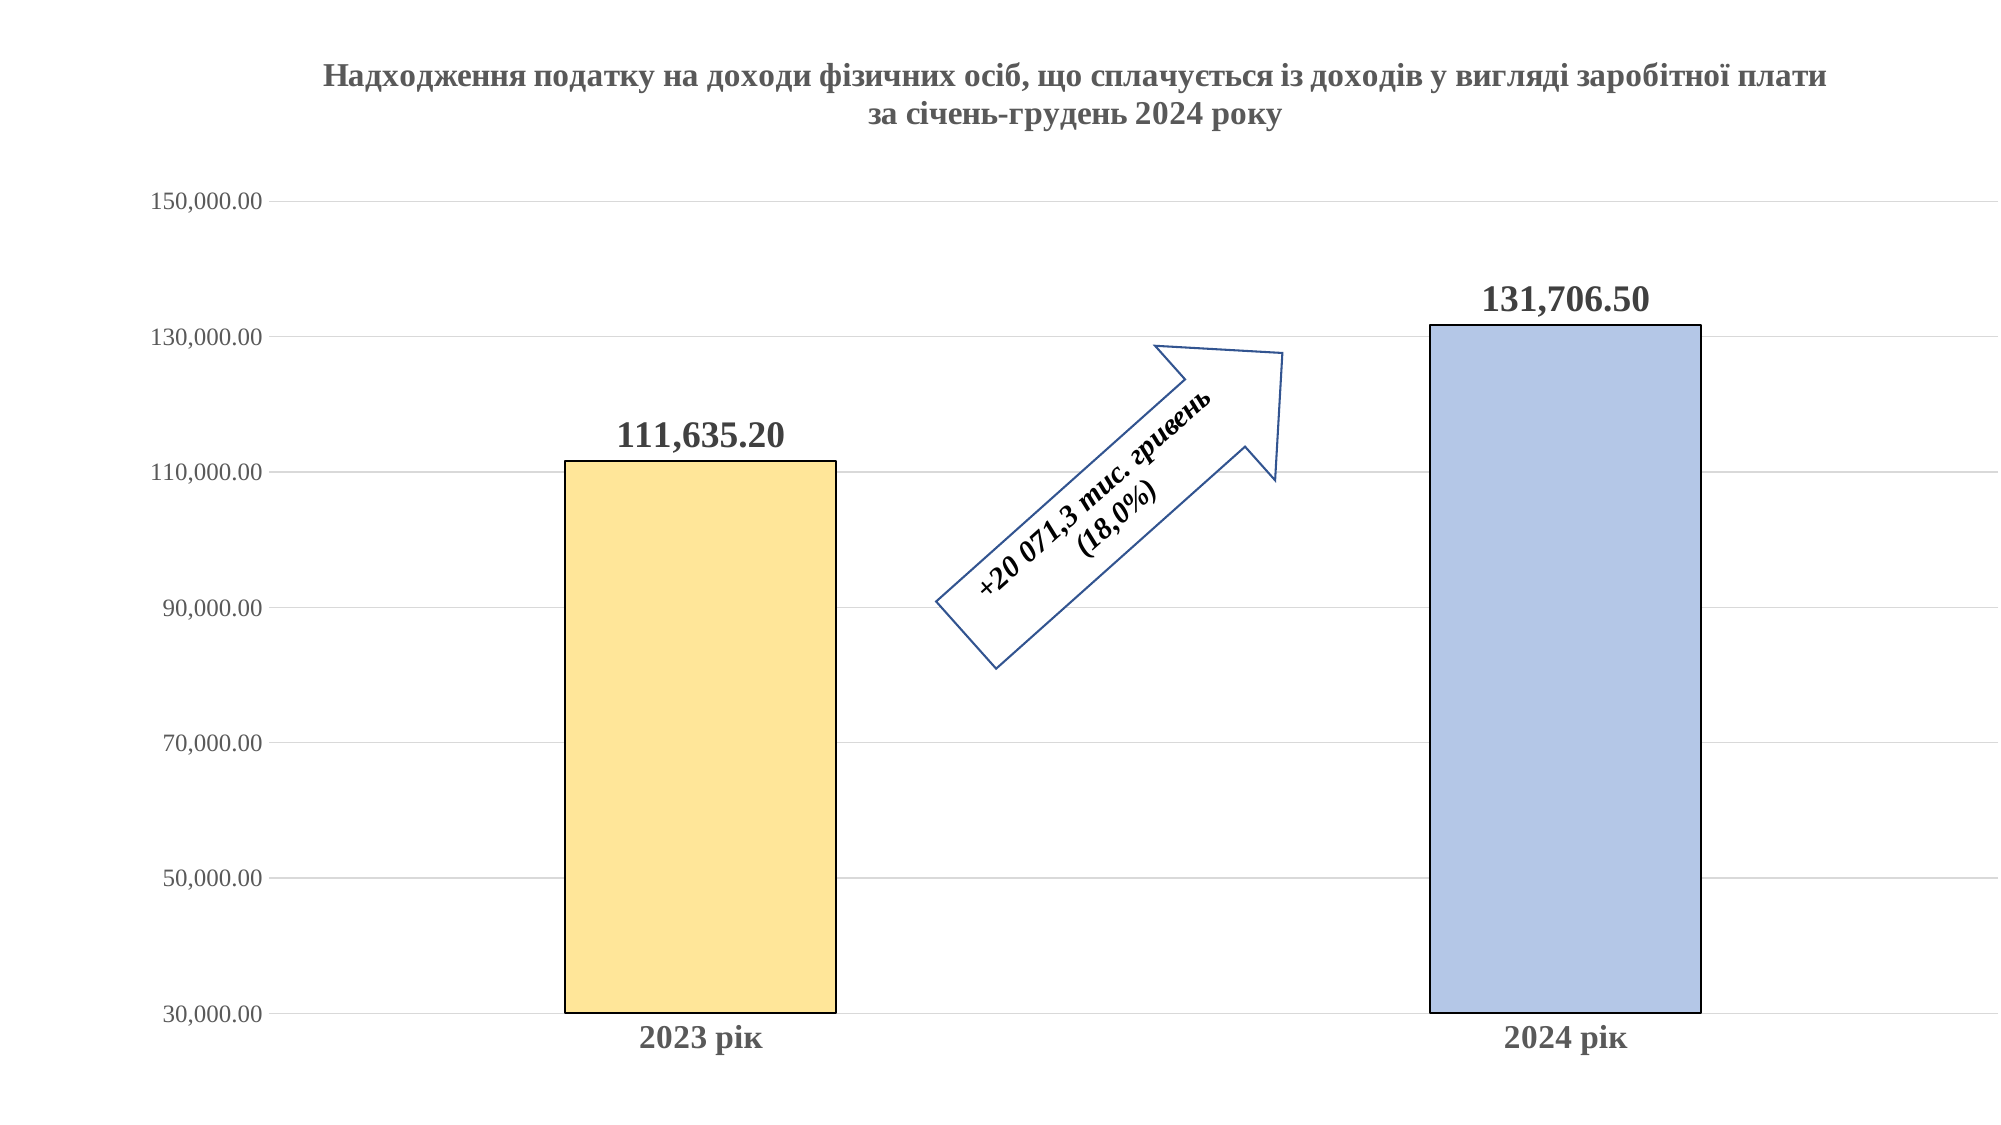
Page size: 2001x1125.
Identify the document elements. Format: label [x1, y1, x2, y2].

chart [46, 0, 2000, 1125]
